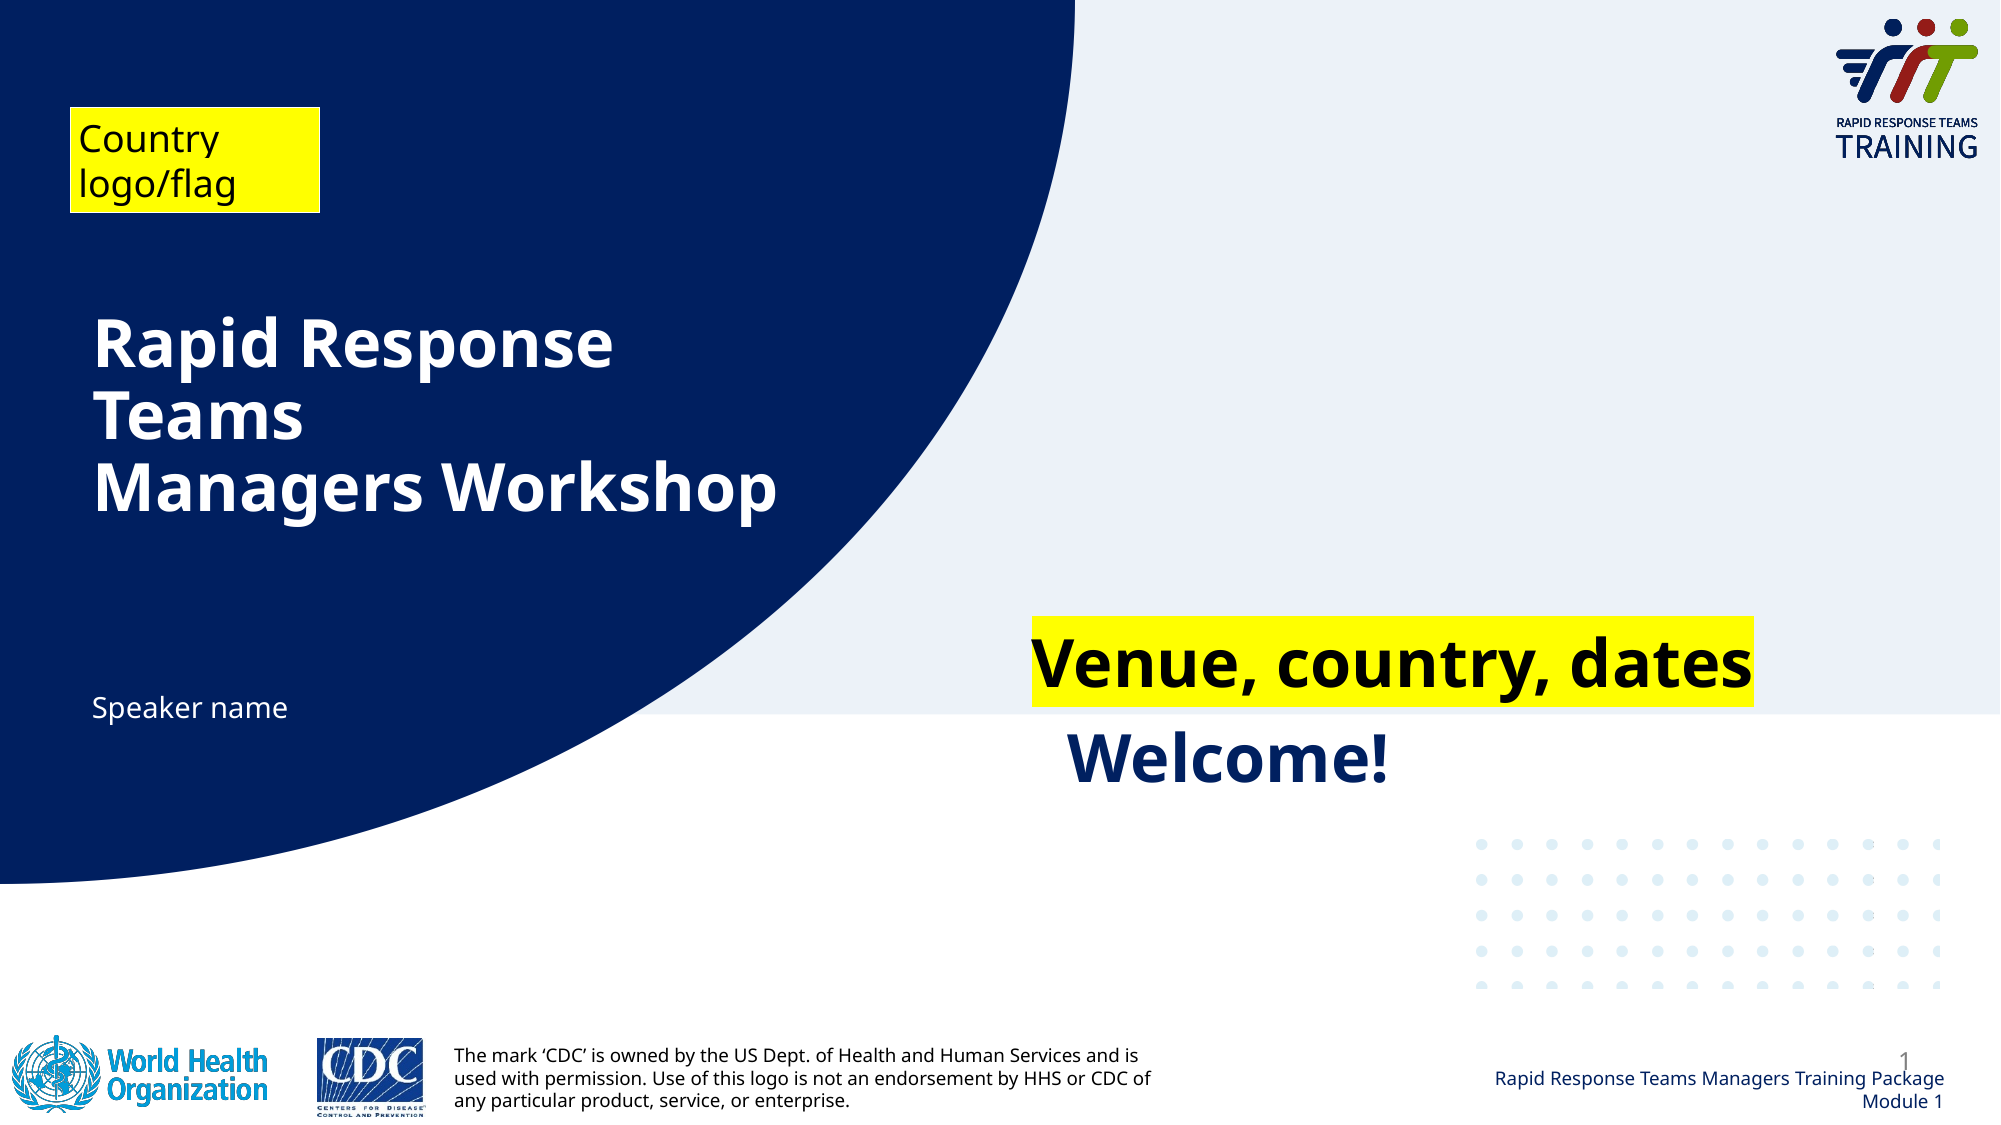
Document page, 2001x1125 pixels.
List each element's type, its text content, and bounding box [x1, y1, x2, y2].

title Rapid Response Teams Managers Workshop [84, 259, 822, 657]
picture [1835, 19, 1978, 167]
text_box Speaker name [84, 682, 468, 733]
picture [30, 1083, 37, 1091]
text_box Country logo/flag [70, 107, 320, 213]
picture [12, 1035, 54, 1068]
picture [40, 1062, 47, 1070]
picture [12, 1083, 48, 1113]
picture [24, 1054, 36, 1087]
picture [34, 1054, 43, 1078]
picture [36, 1088, 78, 1105]
picture [50, 1108, 62, 1113]
picture [0, 0, 1075, 884]
picture [1476, 839, 1940, 989]
picture [59, 1035, 267, 1113]
text_box Venue, country, dates [663, 613, 2000, 709]
picture [317, 1038, 426, 1117]
slide_number 1 [1883, 1038, 1930, 1091]
picture [46, 1056, 54, 1062]
picture [22, 1062, 26, 1077]
picture [71, 1053, 90, 1091]
text_box Welcome! [568, 708, 1890, 804]
